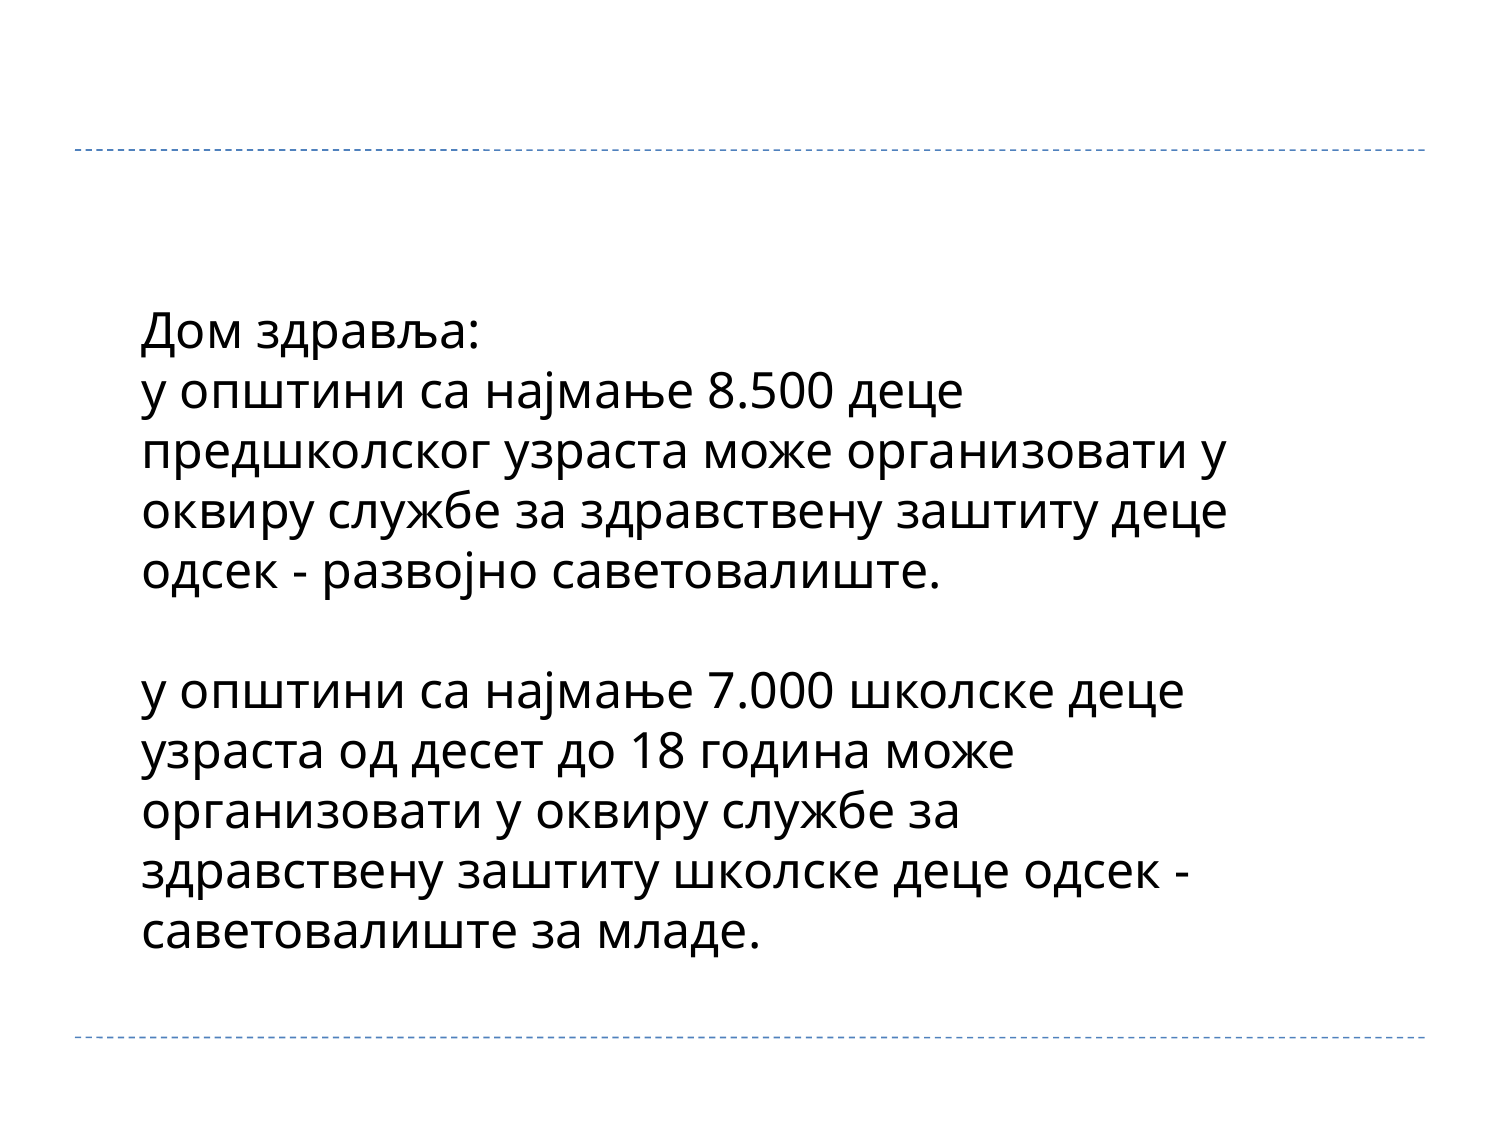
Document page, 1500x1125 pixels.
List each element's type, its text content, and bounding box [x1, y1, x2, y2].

text_box Дом здравља: у општини са најмање 8.500 деце предшколског узраста може организовати у оквиру службе за здравствену заштиту деце одсек - развојно саветовалиште. у општини са најмање 7.000 школске деце узраста од десет до 18 година може организовати у оквиру службе за здравствену заштиту школске деце одсек - саветовалиште за младе. [126, 290, 1273, 966]
